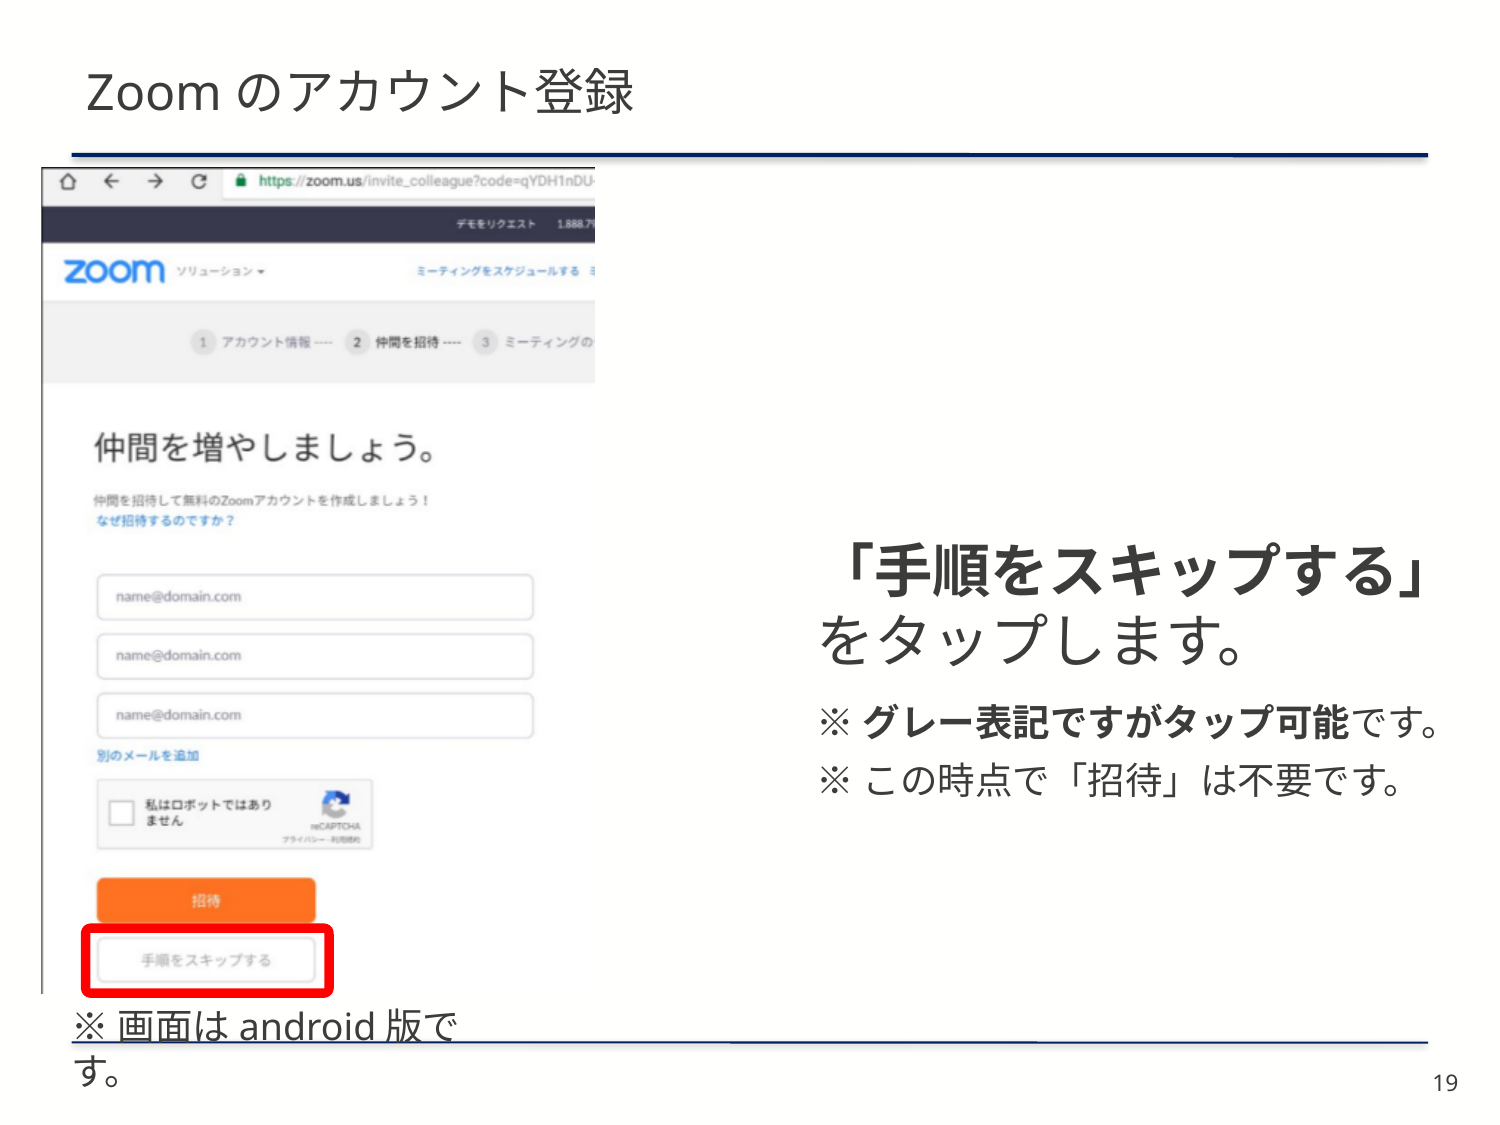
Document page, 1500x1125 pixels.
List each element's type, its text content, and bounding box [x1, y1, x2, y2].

title Zoomのアカウント登録 [71, 37, 1429, 143]
text_box ※画面はandroid版です。 [55, 1002, 536, 1059]
text_box 「手順をスキップする」 をタップします。 ※グレー表記ですがタップ可能です。 ※この時点で「招待」は不要です。 [801, 527, 1474, 810]
slide_number 19 [1417, 1055, 1489, 1113]
picture [40, 167, 596, 994]
